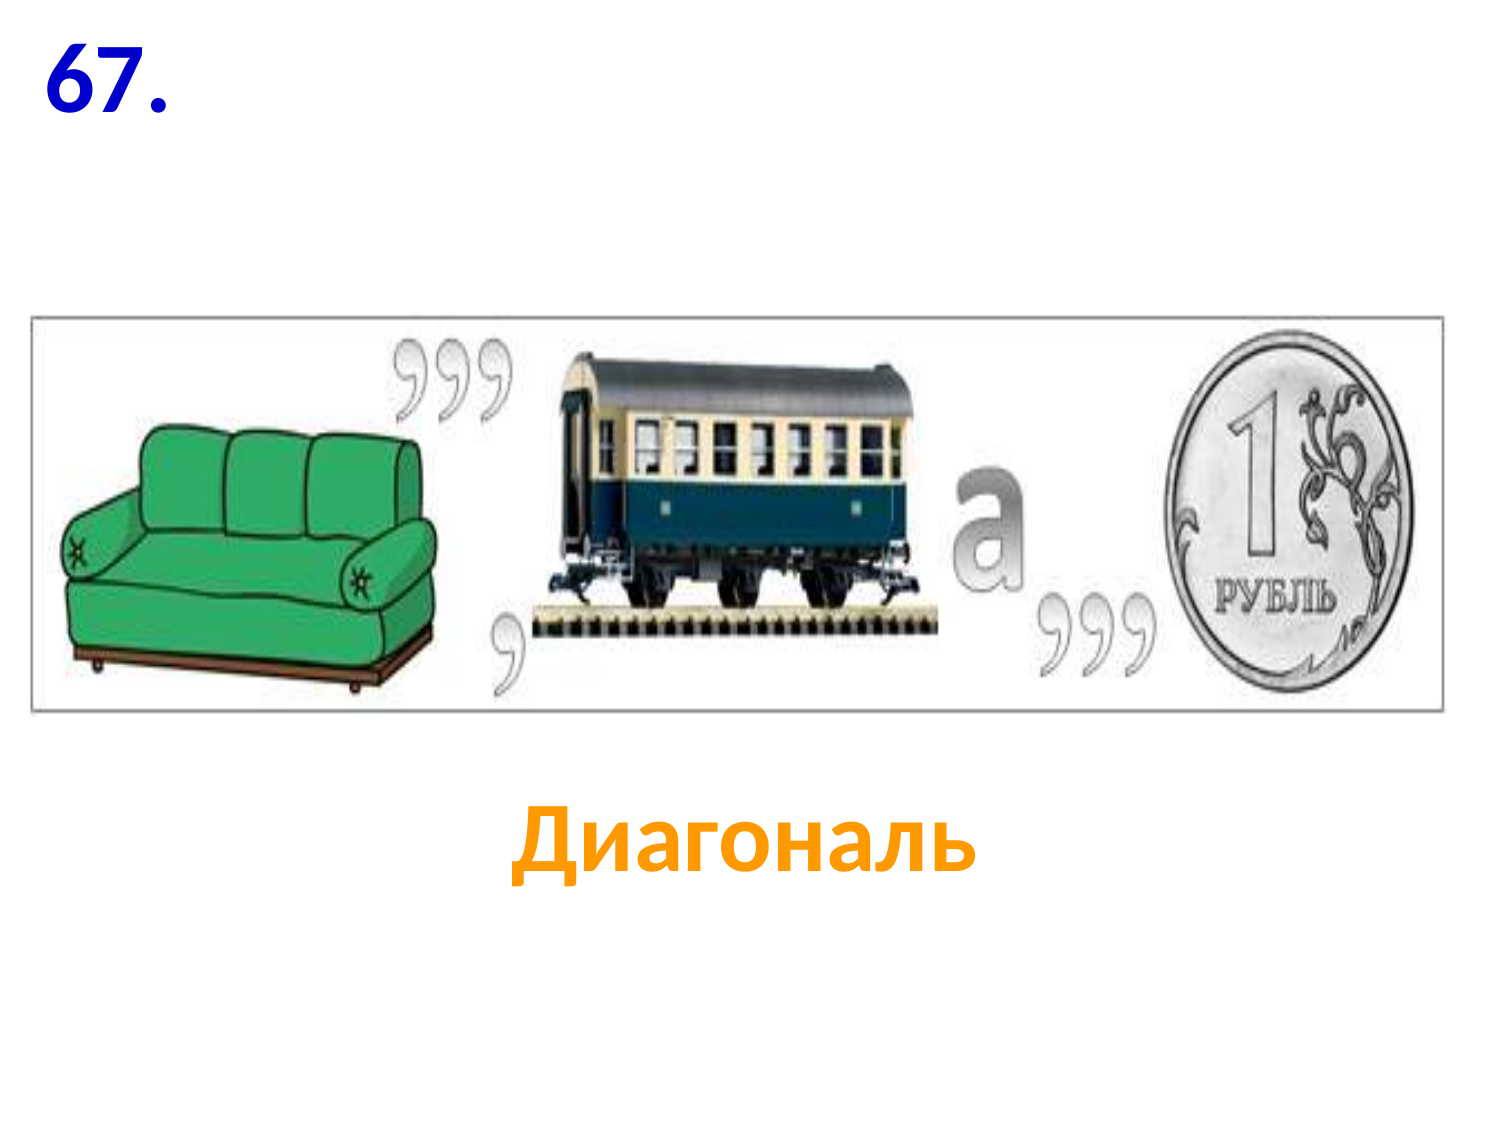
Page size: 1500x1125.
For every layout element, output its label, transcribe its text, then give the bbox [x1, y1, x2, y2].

text_box 67. [29, 4, 242, 140]
text_box Диагональ [336, 763, 1154, 944]
picture [29, 314, 1448, 718]
